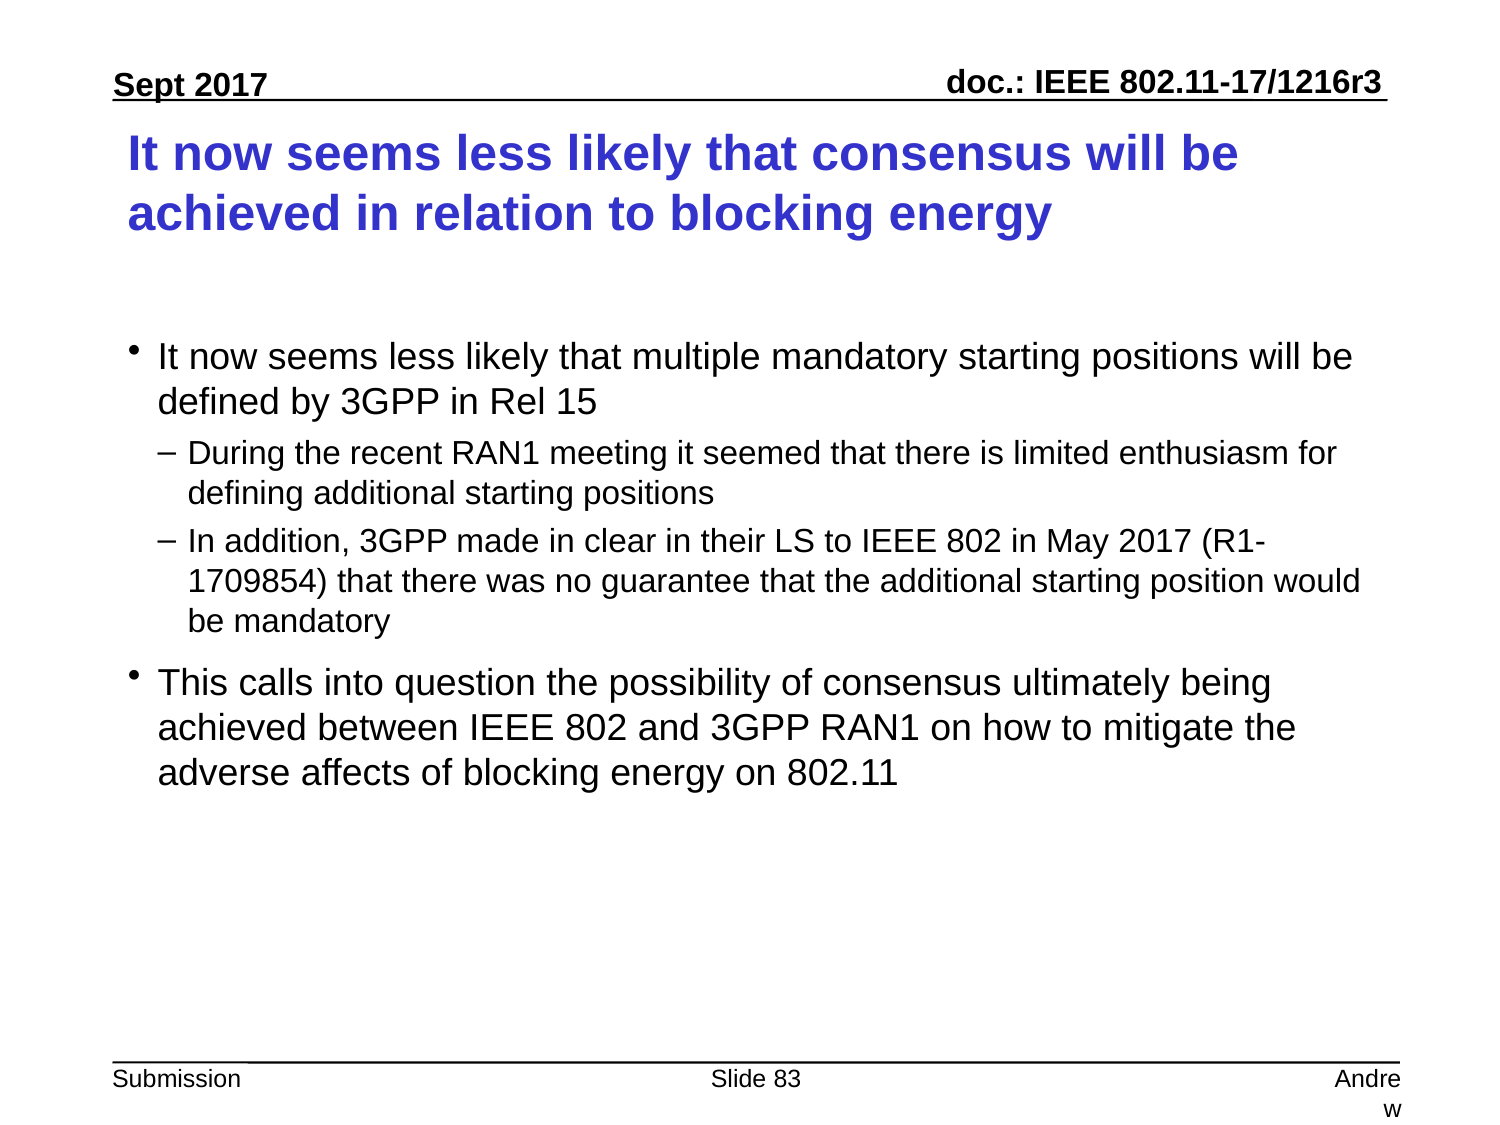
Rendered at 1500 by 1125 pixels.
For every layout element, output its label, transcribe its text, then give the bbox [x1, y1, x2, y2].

footer Andrew Myles, Cisco [1320, 1061, 1402, 1093]
title It now seems less likely that consensus will be achieved in relation to blocking energy [112, 112, 1388, 288]
list It now seems less likely that multiple mandatory starting positions will be defined by 3GPP in Rel 15 During the recent RAN1 meeting it seemed that there is limited enthusiasm for defining additional starting positions In addition, 3GPP made in clear in their LS to IEEE 802 in May 2017 (R1-1709854) that there was no guarantee that the additional starting position would be mandatory This calls into question the possibility of consensus ultimately being achieved between IEEE 802 and 3GPP RAN1 on how to mitigate the adverse affects of blocking energy on 802.11 [112, 324, 1388, 1000]
slide_number Slide 83 [709, 1061, 803, 1093]
